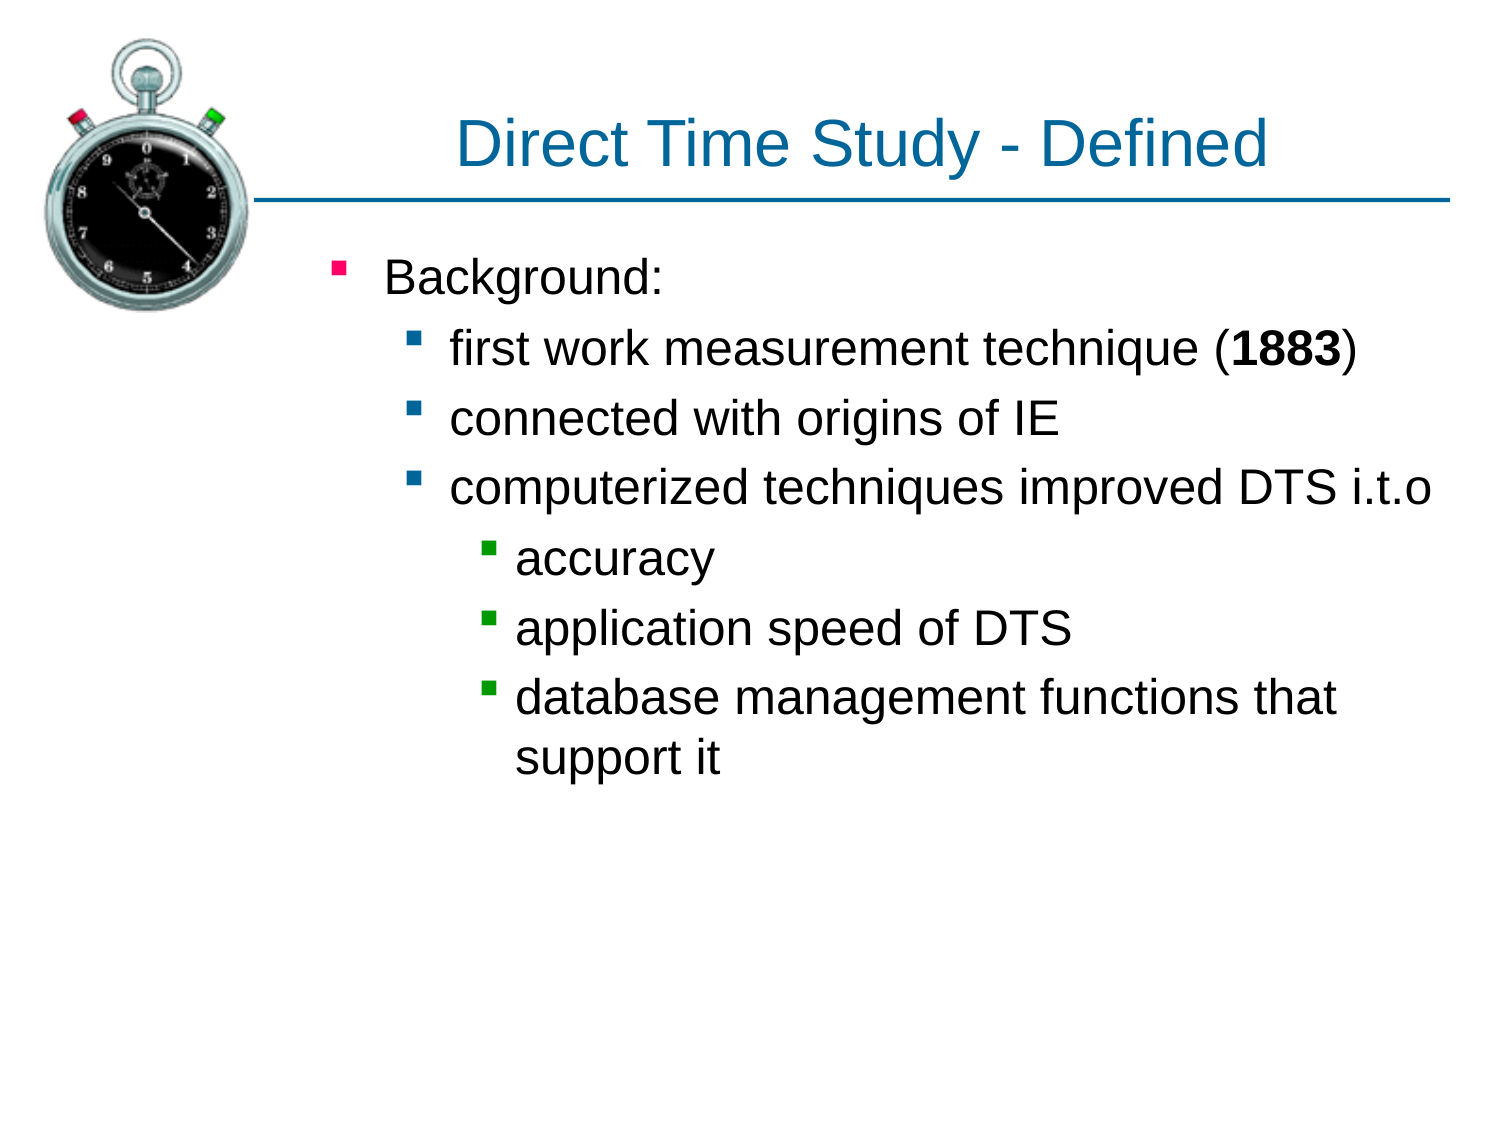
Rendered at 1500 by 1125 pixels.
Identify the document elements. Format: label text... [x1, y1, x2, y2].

list Background: first work measurement technique (1883) connected with origins of IE computerized techniques improved DTS i.t.o accuracy application speed of DTS database management functions that support it [312, 237, 1488, 1100]
picture [37, 37, 254, 313]
title Direct Time Study - Defined [275, 37, 1450, 188]
